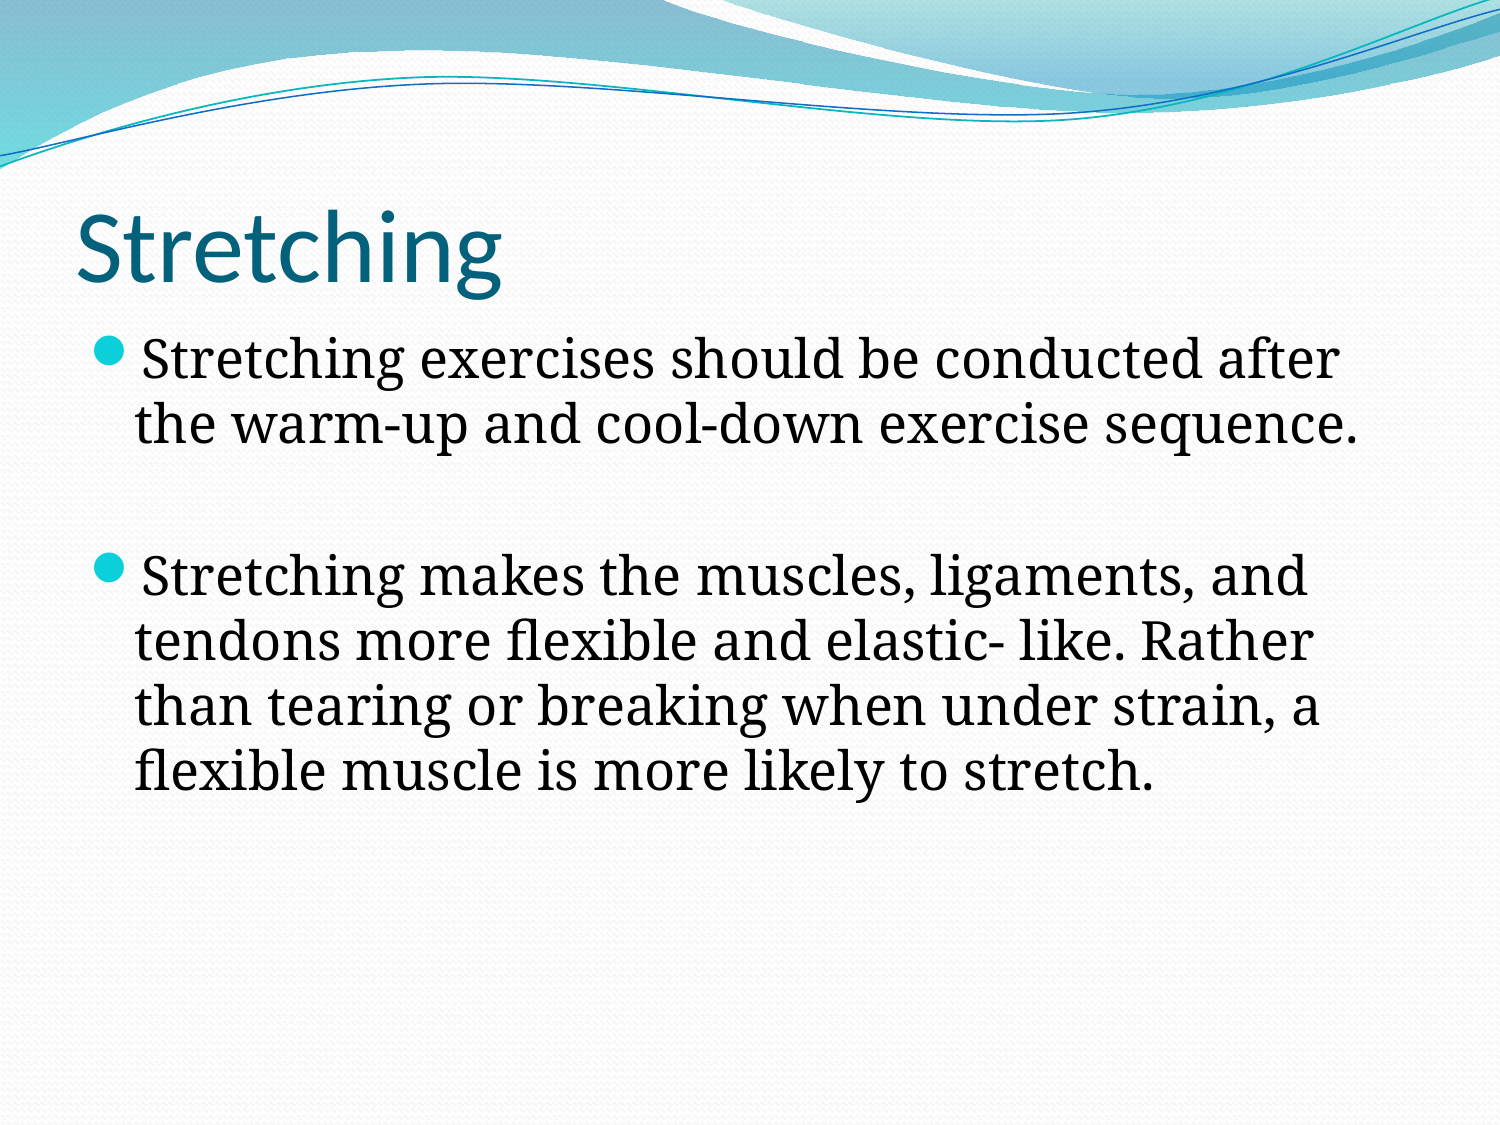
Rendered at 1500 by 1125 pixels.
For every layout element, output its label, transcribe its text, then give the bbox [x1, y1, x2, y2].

title Stretching [75, 115, 1425, 303]
list Stretching exercises should be conducted after the warm-up and cool-down exercise sequence. Stretching makes the muscles, ligaments, and tendons more flexible and elastic- like. Rather than tearing or breaking when under strain, a flexible muscle is more likely to stretch. [75, 317, 1425, 1038]
